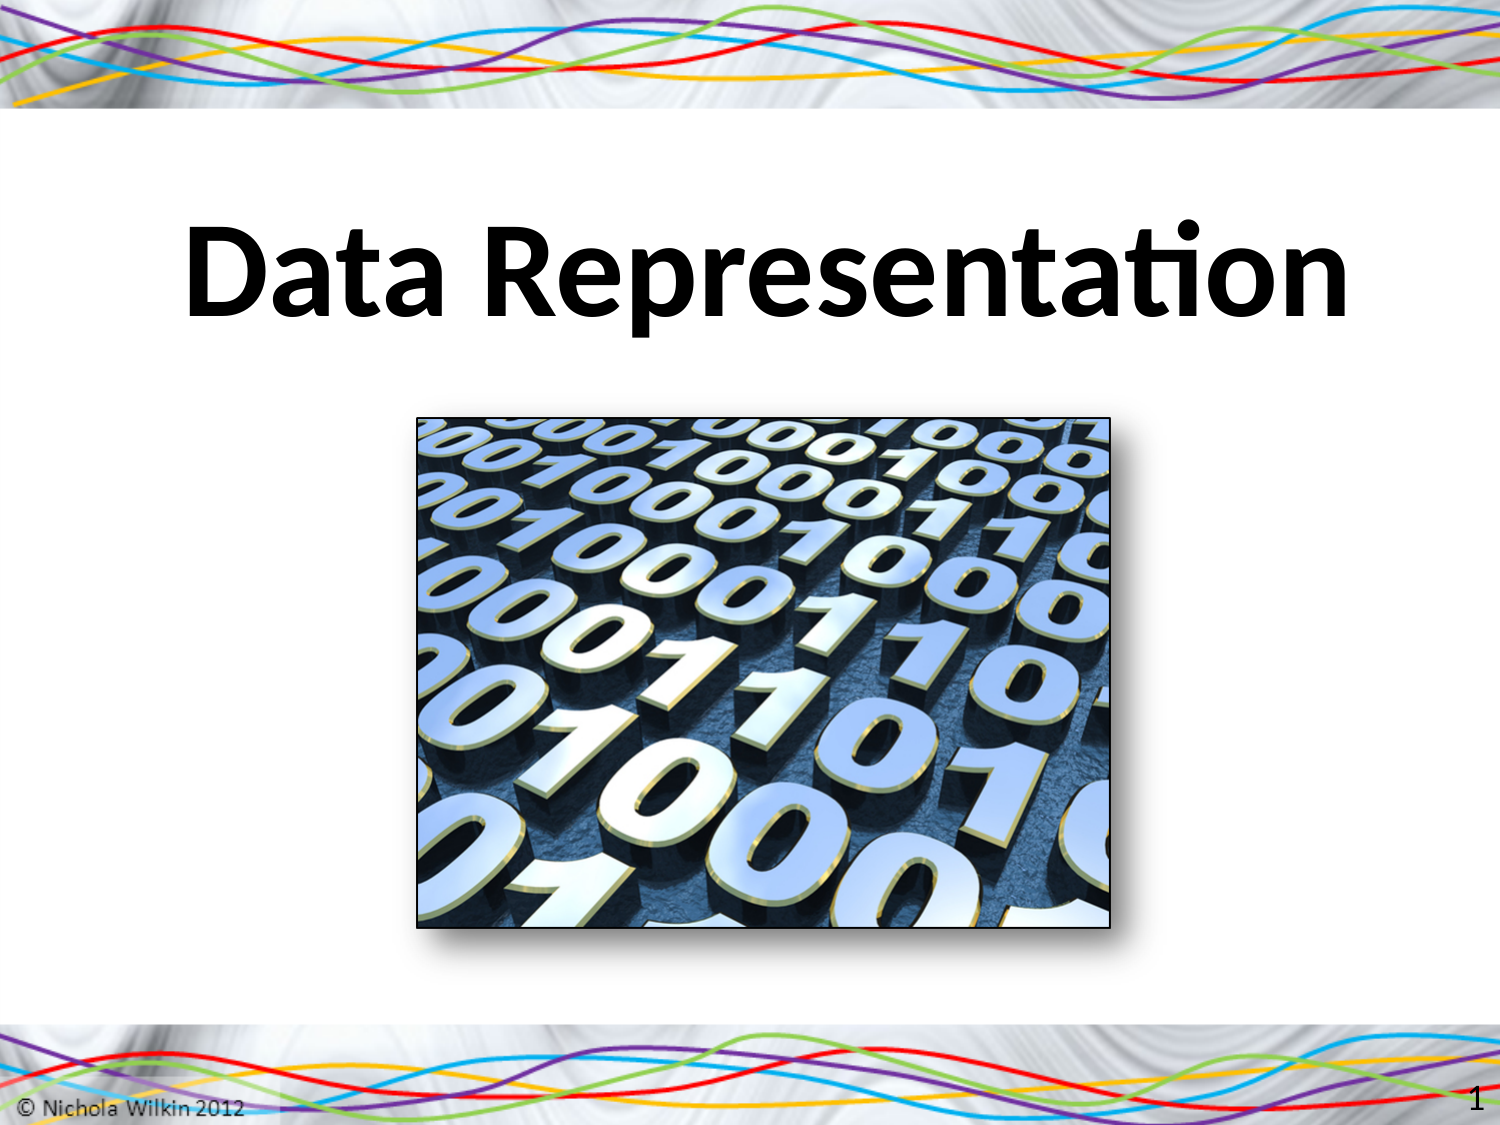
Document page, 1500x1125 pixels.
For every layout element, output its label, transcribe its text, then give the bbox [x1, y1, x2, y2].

slide_number 1 [1149, 1065, 1500, 1125]
title Data Representation [76, 149, 1459, 374]
picture [0, 0, 1500, 1125]
